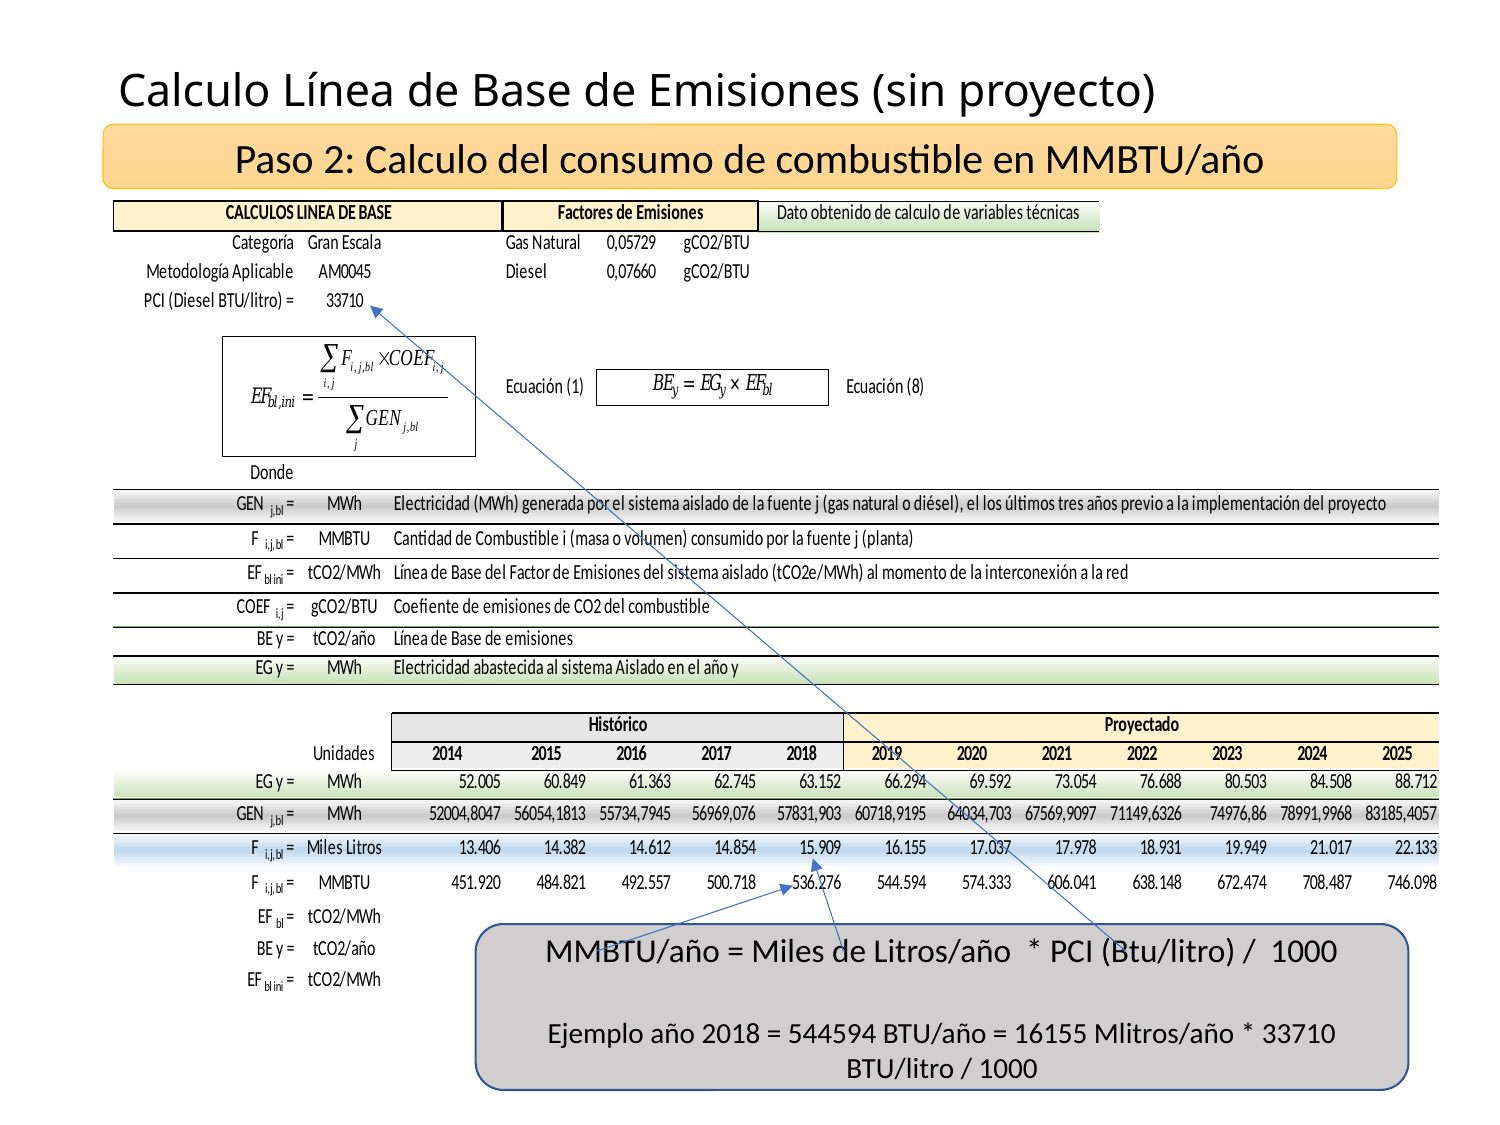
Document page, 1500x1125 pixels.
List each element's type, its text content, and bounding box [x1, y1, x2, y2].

text_box Paso 2: Calculo del consumo de combustible en MMBTU/año [102, 123, 1398, 190]
text_box MMBTU/año = Miles de Litros/año * PCI (Btu/litro) / 1000 Ejemplo año 2018 = 544594 BTU/año = 16155 Mlitros/año * 33710 BTU/litro / 1000 [474, 1001, 1410, 1092]
picture [113, 200, 1440, 1001]
title Calculo Línea de Base de Emisiones (sin proyecto) [103, 59, 1397, 125]
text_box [369, 305, 1127, 952]
